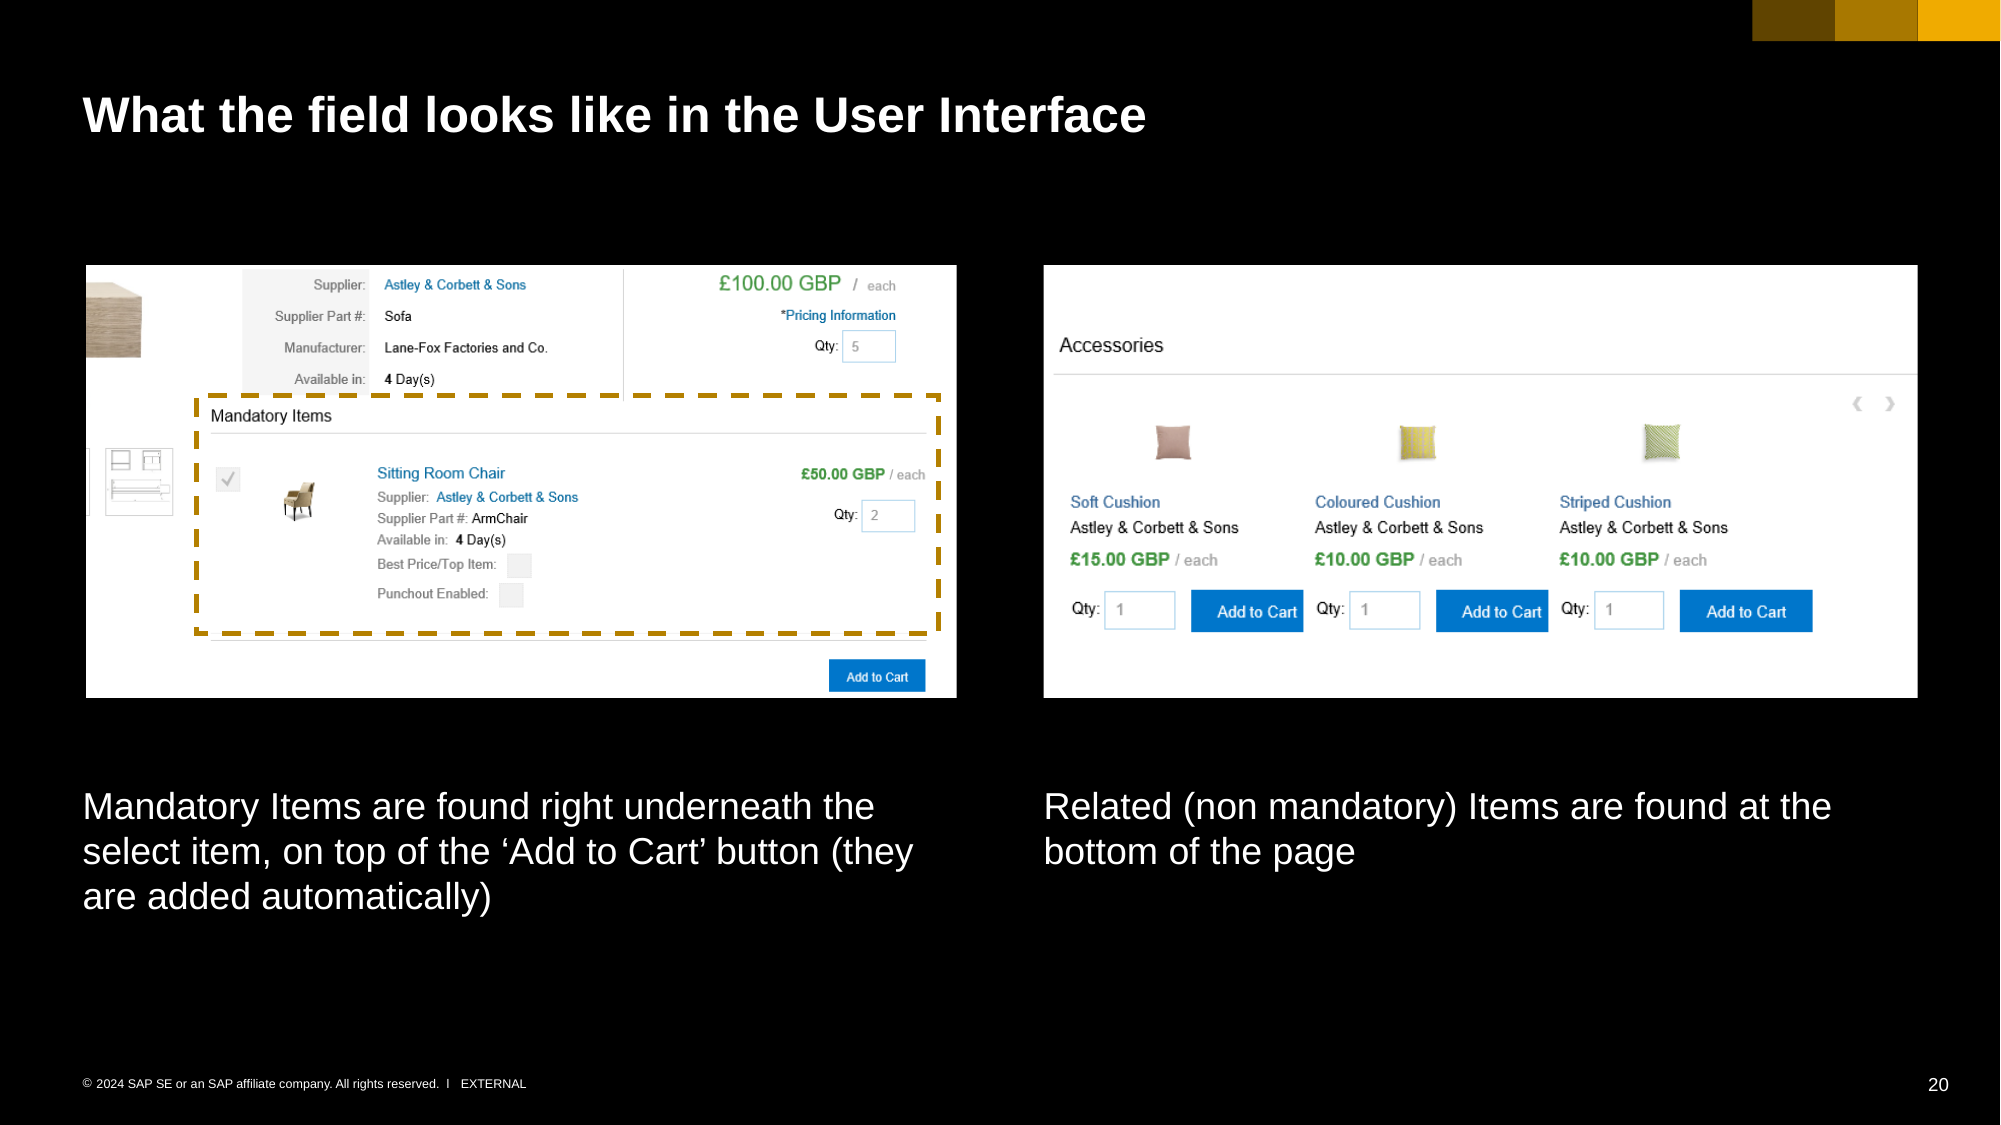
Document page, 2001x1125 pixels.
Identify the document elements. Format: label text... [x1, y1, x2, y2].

picture [82, 265, 957, 698]
list Related (non mandatory) Items are found at the bottom of the page [1043, 782, 1918, 960]
title What the field looks like in the User Interface [82, 82, 1918, 144]
picture [1043, 265, 1918, 698]
list Mandatory Items are found right underneath the select item, on top of the ‘Add to Cart’ button (they are added automatically) [82, 782, 957, 960]
